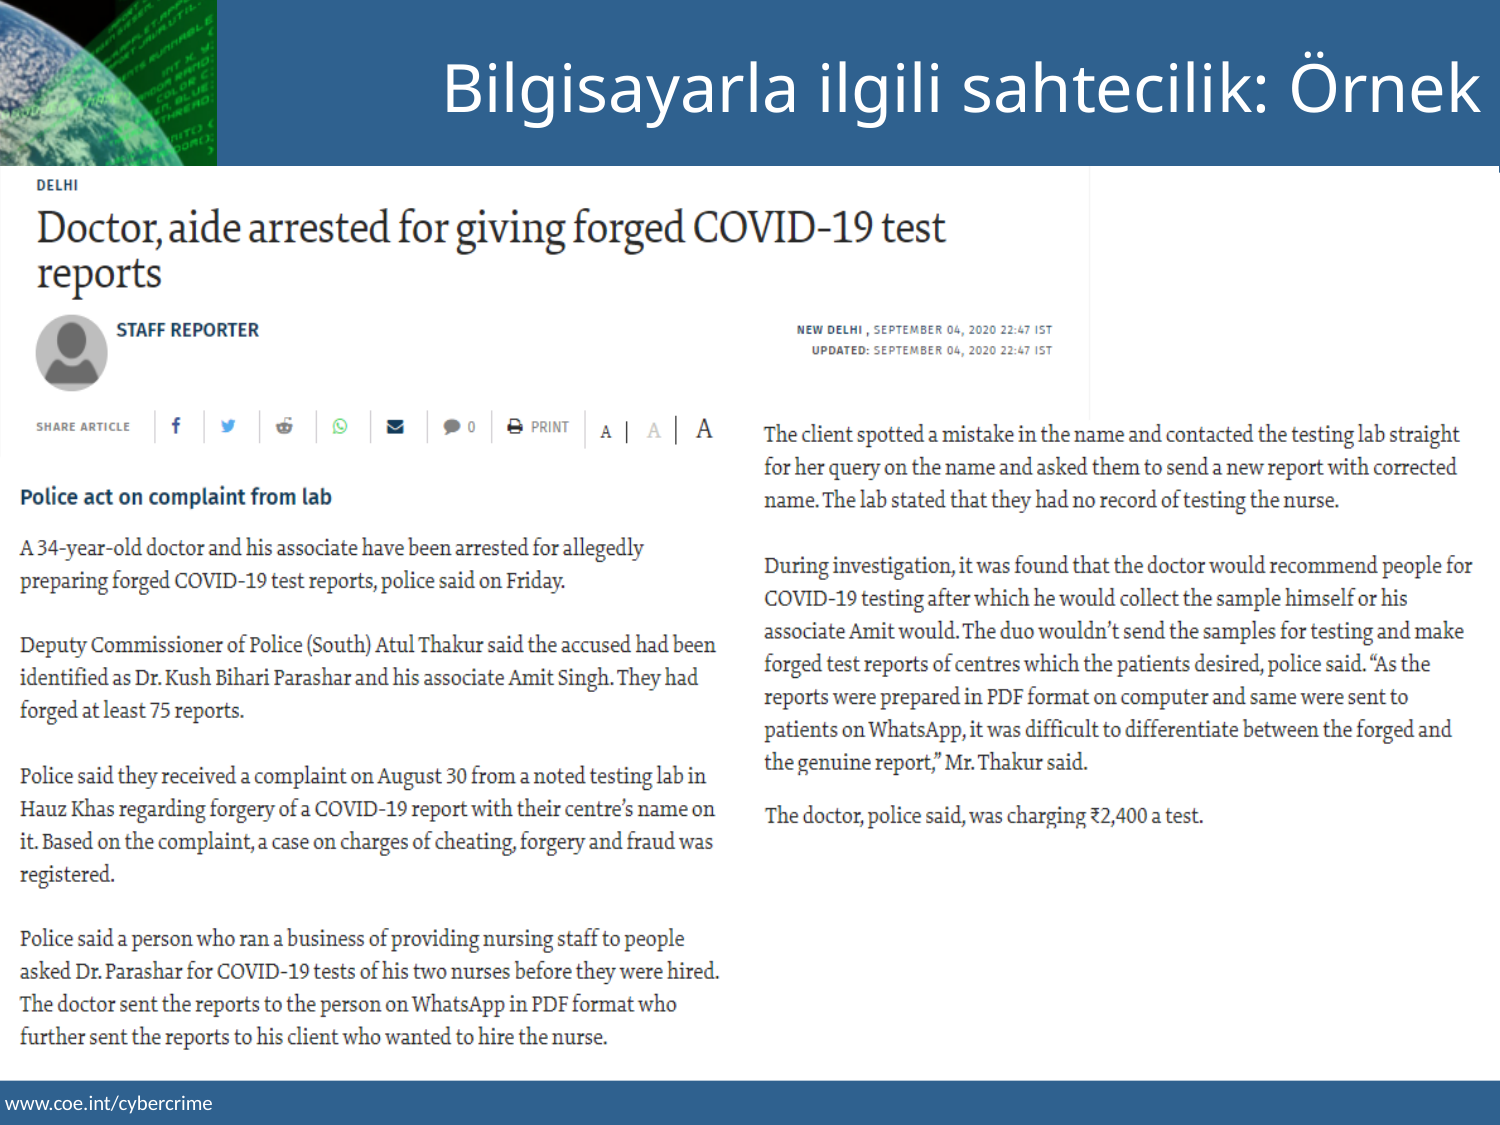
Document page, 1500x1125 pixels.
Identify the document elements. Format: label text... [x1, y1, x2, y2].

text_box Bilgisayarla ilgili sahtecilik: Örnek [246, 38, 1499, 134]
picture [0, 0, 1499, 1080]
